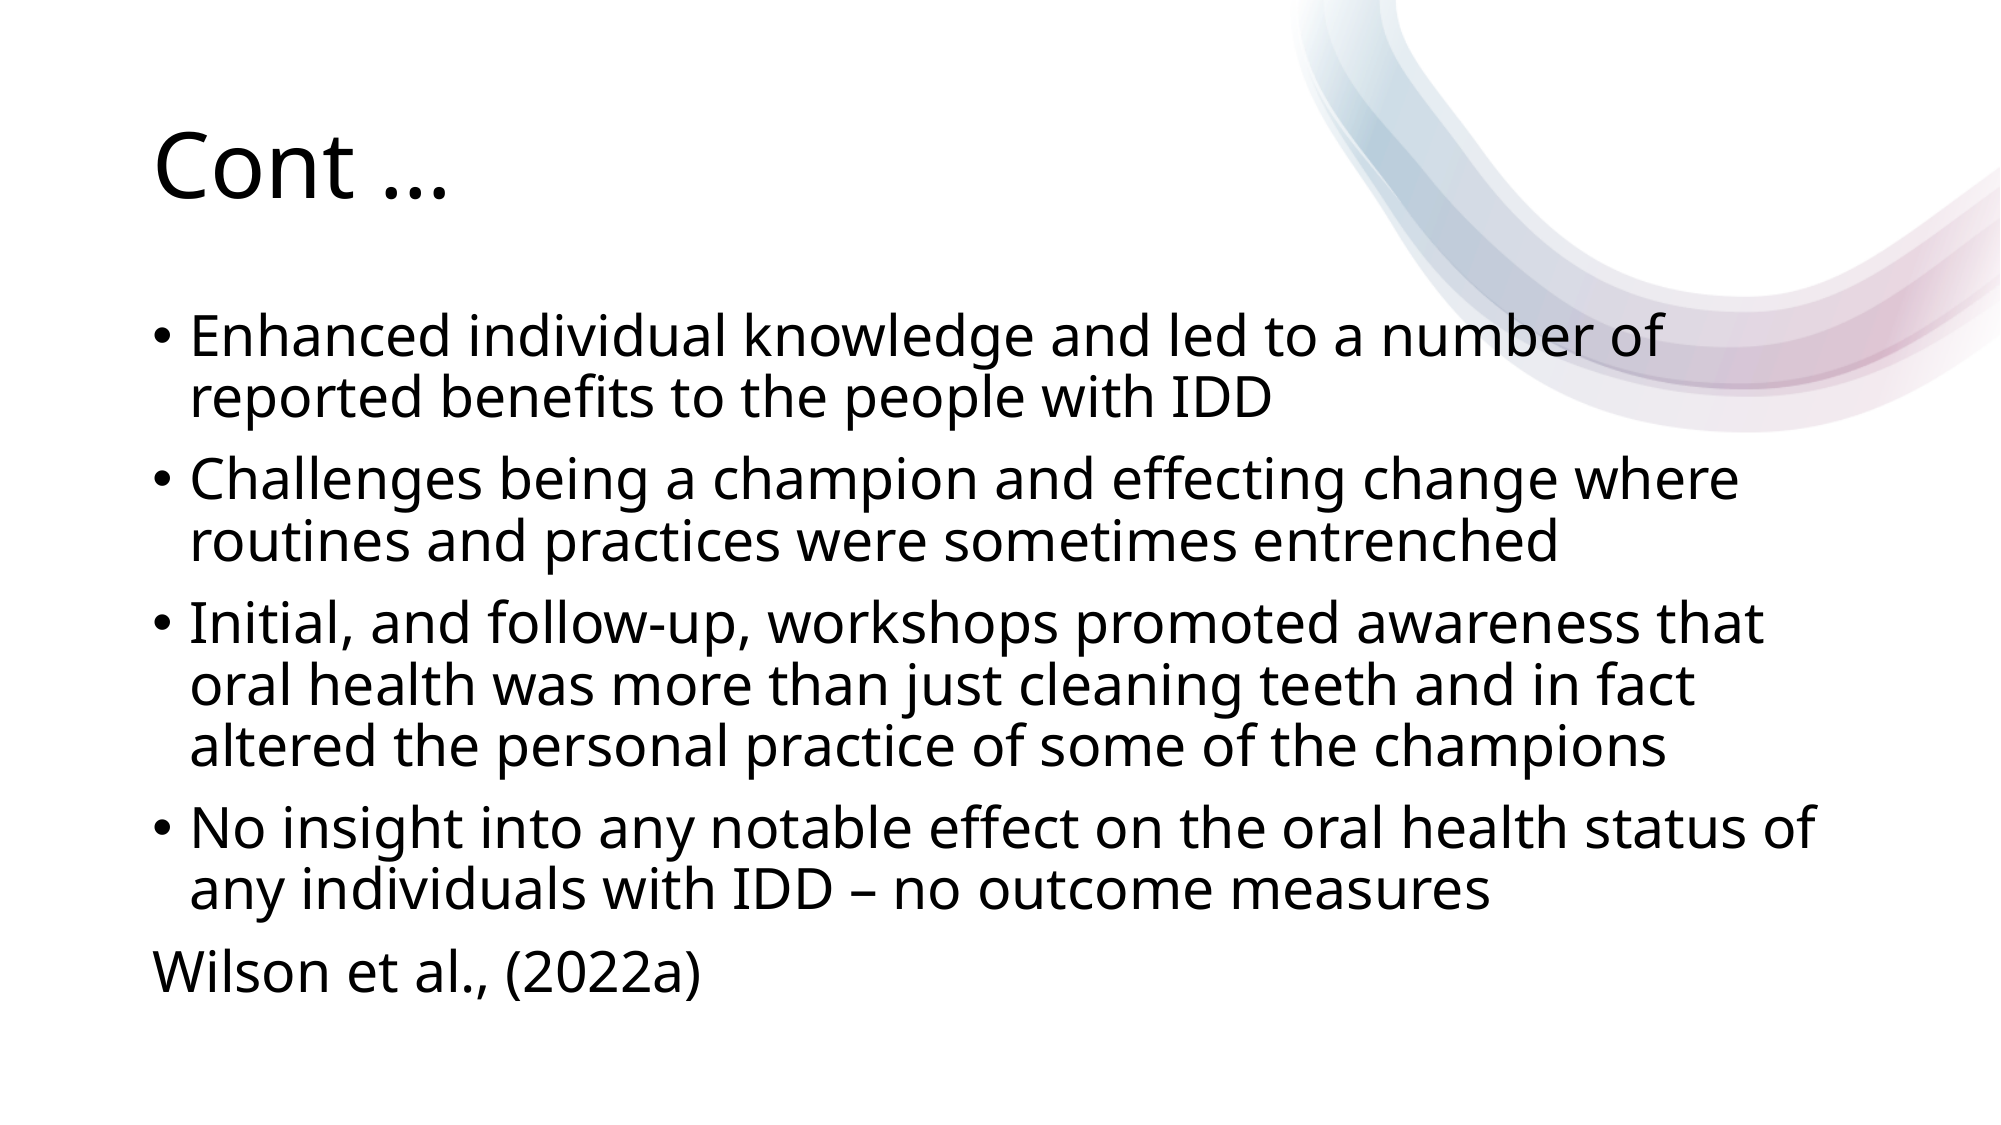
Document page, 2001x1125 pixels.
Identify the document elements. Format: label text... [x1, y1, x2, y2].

title Cont … [137, 59, 1863, 278]
picture [0, 0, 2000, 1125]
list Enhanced individual knowledge and led to a number of reported benefits to the people with IDD Challenges being a champion and effecting change where routines and practices were sometimes entrenched Initial, and follow-up, workshops promoted awareness that oral health was more than just cleaning teeth and in fact altered the personal practice of some of the champions No insight into any notable effect on the oral health status of any individuals with IDD – no outcome measures Wilson et al., (2022a) [137, 299, 1863, 1014]
